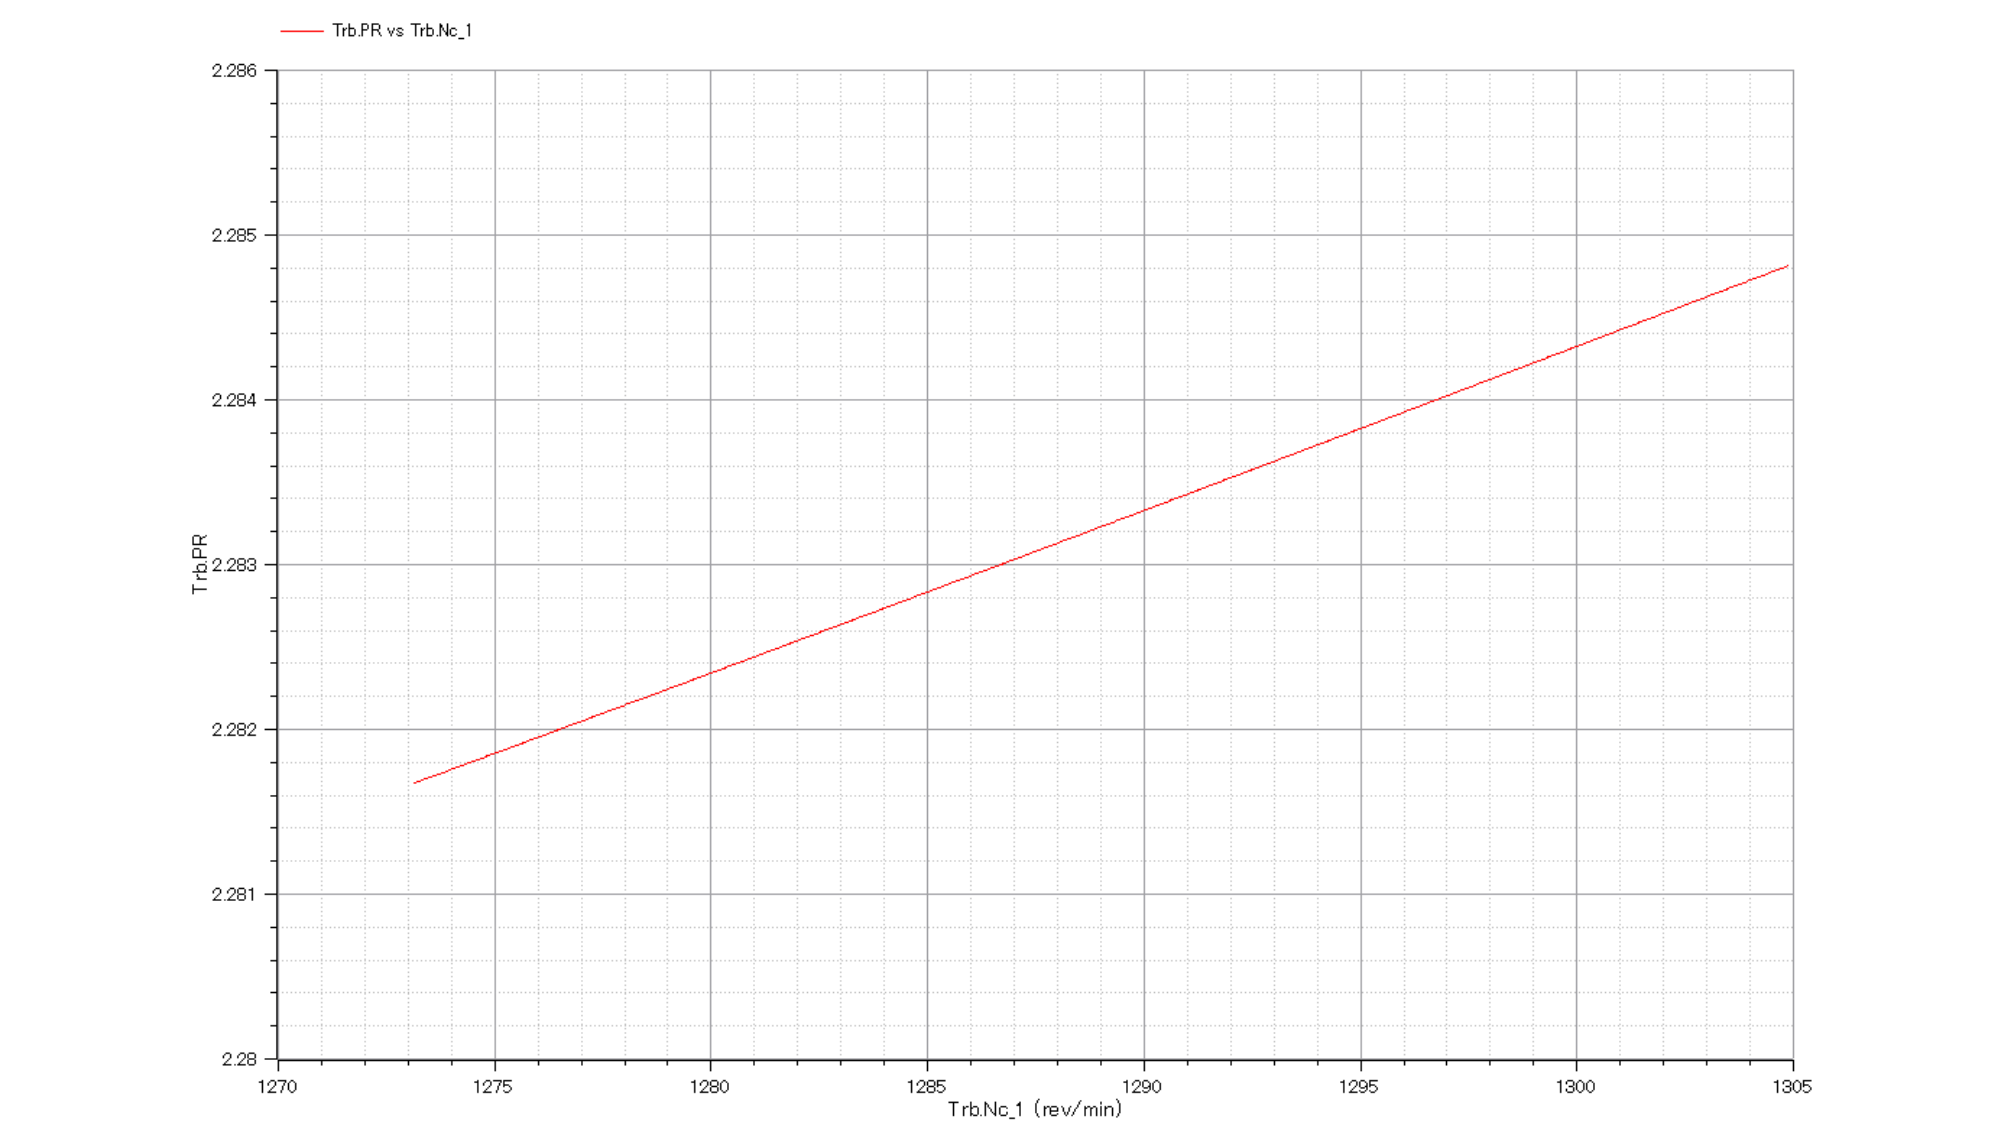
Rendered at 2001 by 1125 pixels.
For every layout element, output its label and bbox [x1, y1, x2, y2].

picture [181, 0, 1819, 1125]
